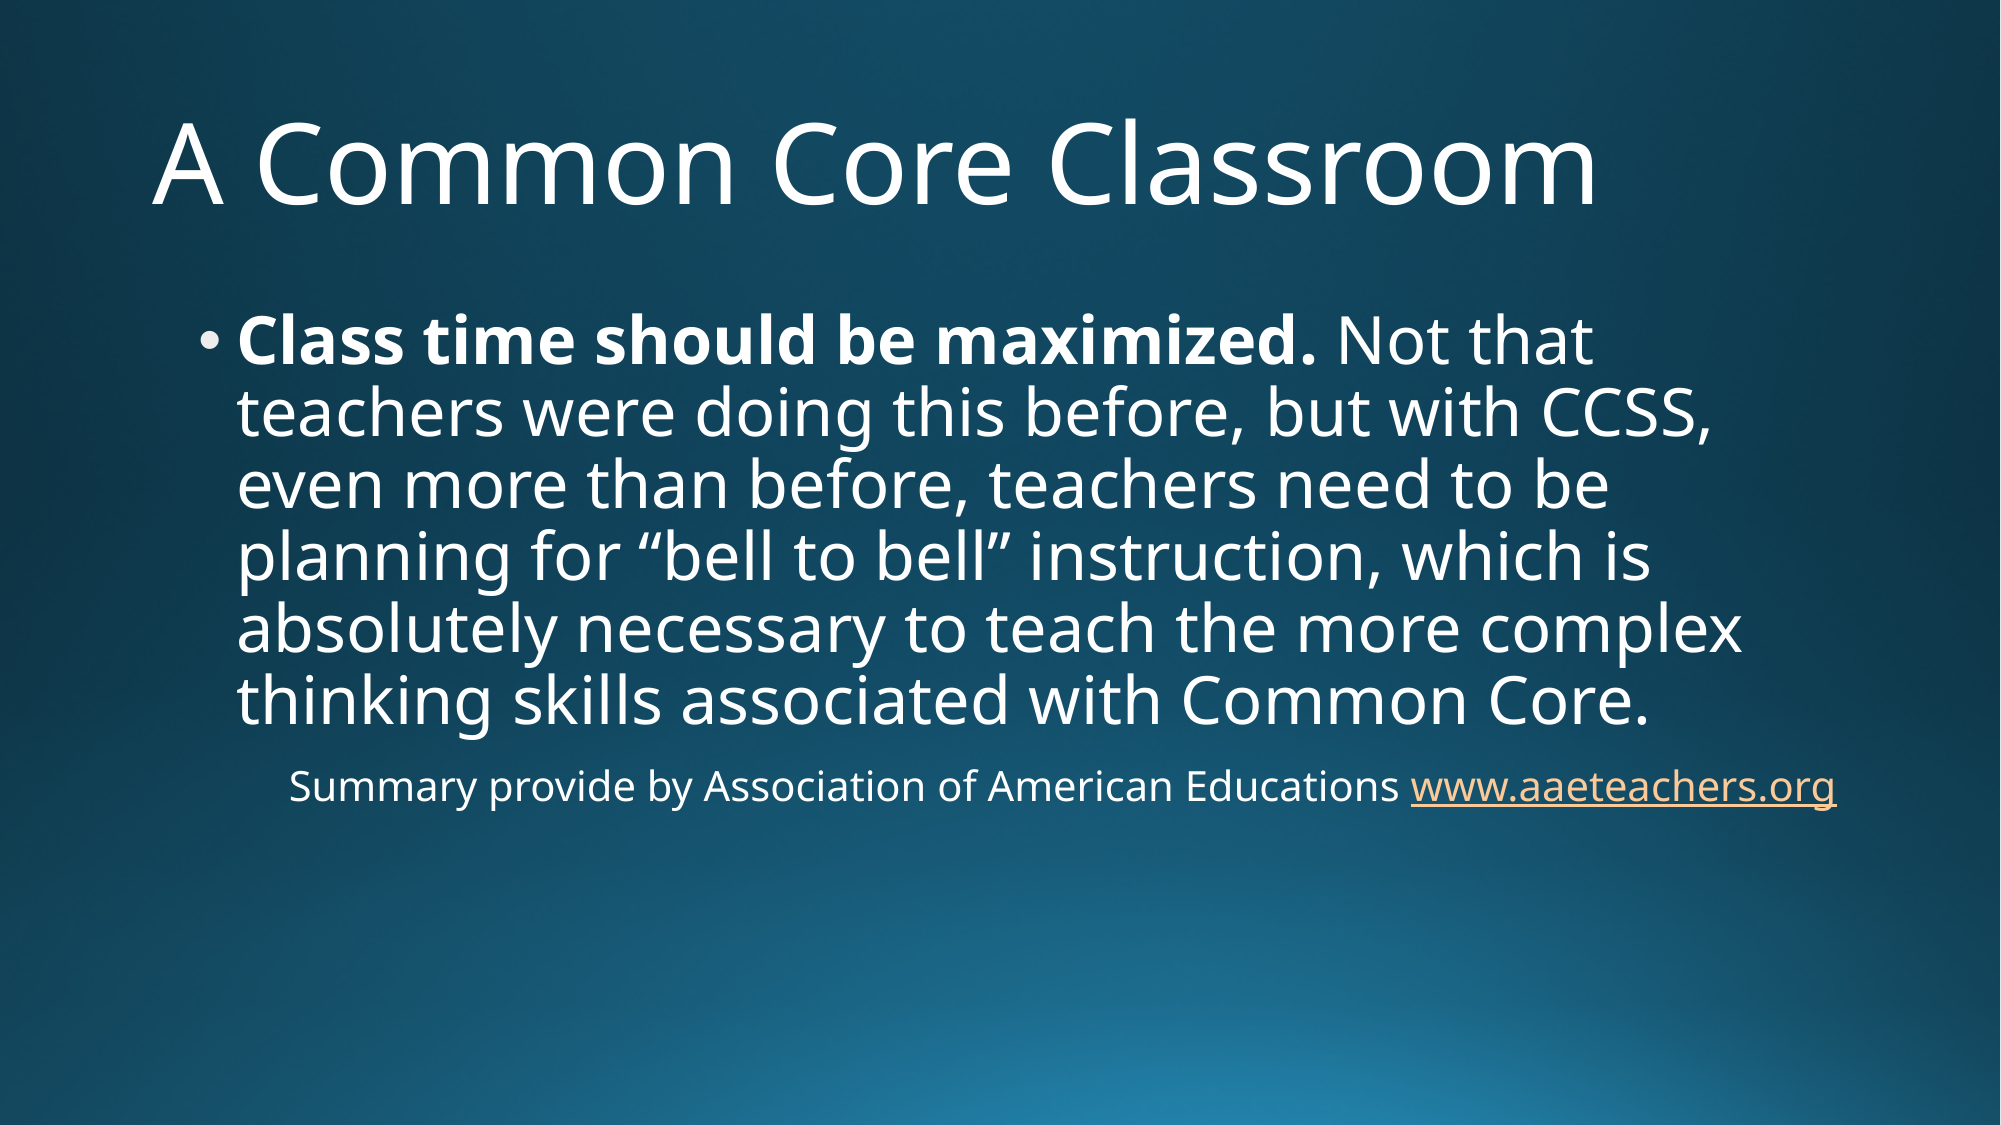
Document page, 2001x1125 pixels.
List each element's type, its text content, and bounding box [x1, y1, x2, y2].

list Class time should be maximized. Not that teachers were doing this before, but with CCSS, even more than before, teachers need to be planning for “bell to bell” instruction, which is absolutely necessary to teach the more complex thinking skills associated with Common Core. Summary provide by Association of American Educations www.aaeteachers.org [183, 299, 1863, 1087]
picture [0, 0, 2001, 1125]
title A Common Core Classroom [137, 59, 1863, 278]
